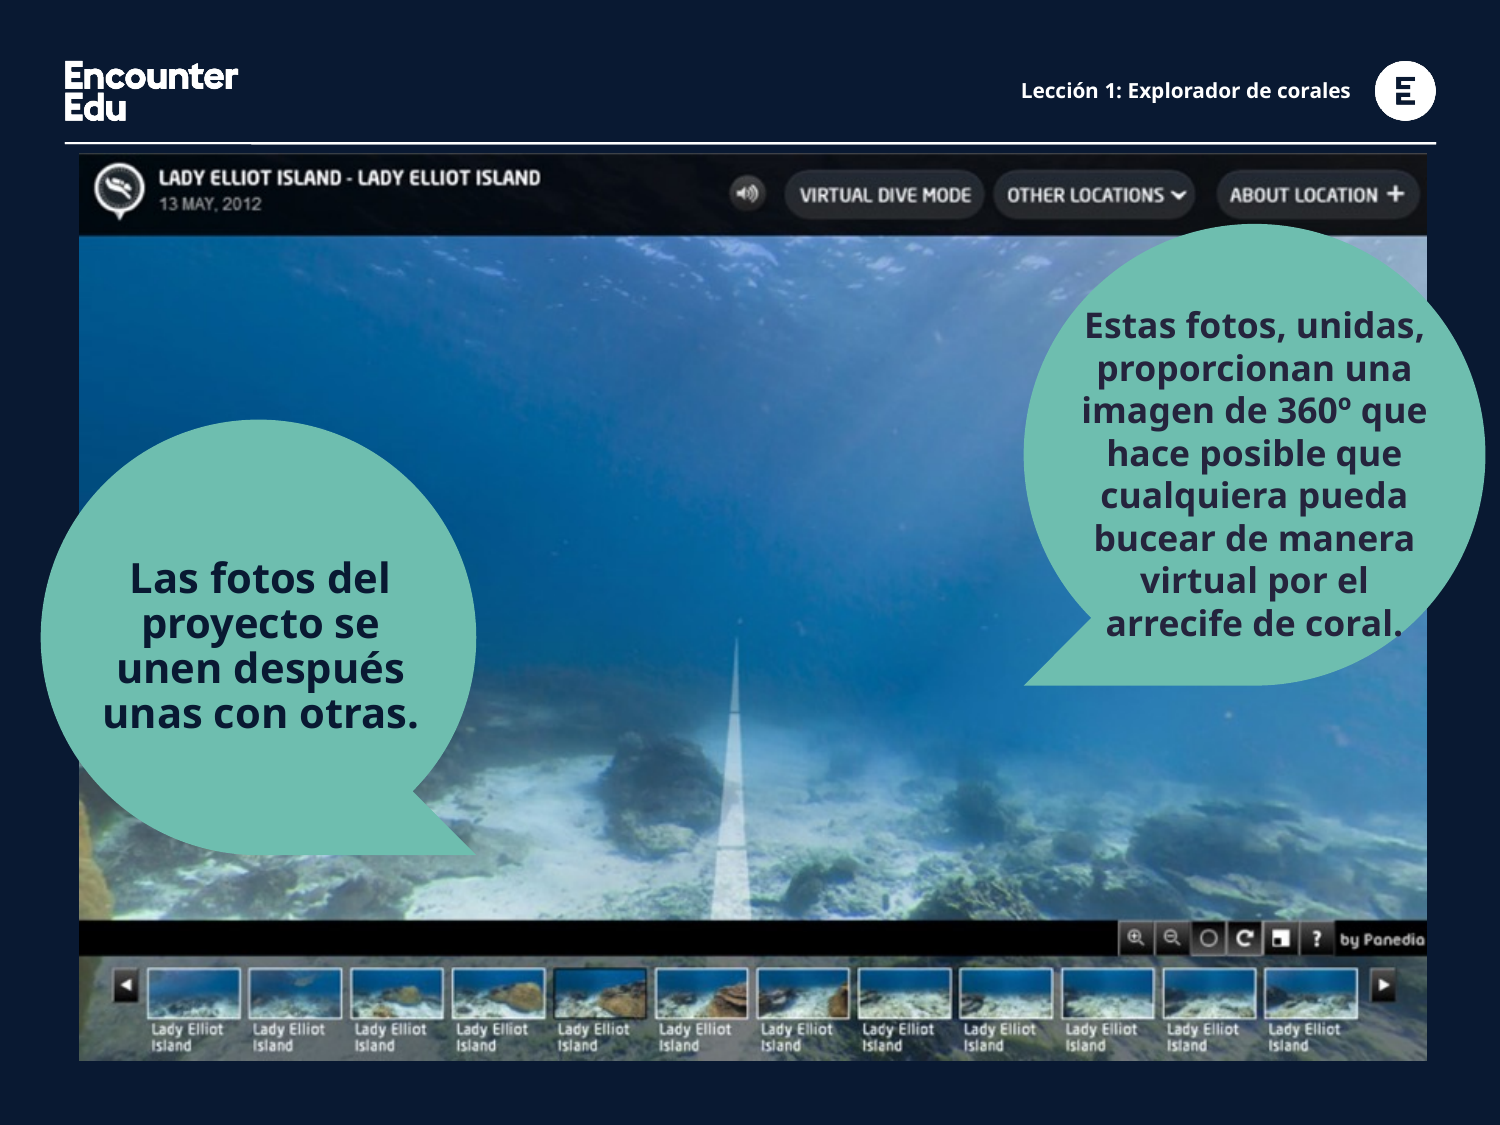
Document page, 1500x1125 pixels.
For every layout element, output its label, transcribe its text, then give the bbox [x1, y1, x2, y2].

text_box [1023, 223, 1486, 692]
picture [79, 153, 1427, 1061]
picture [60, 58, 244, 123]
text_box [40, 419, 477, 866]
title Lección 1: Explorador de corales [749, 71, 1359, 113]
picture [1373, 58, 1437, 123]
